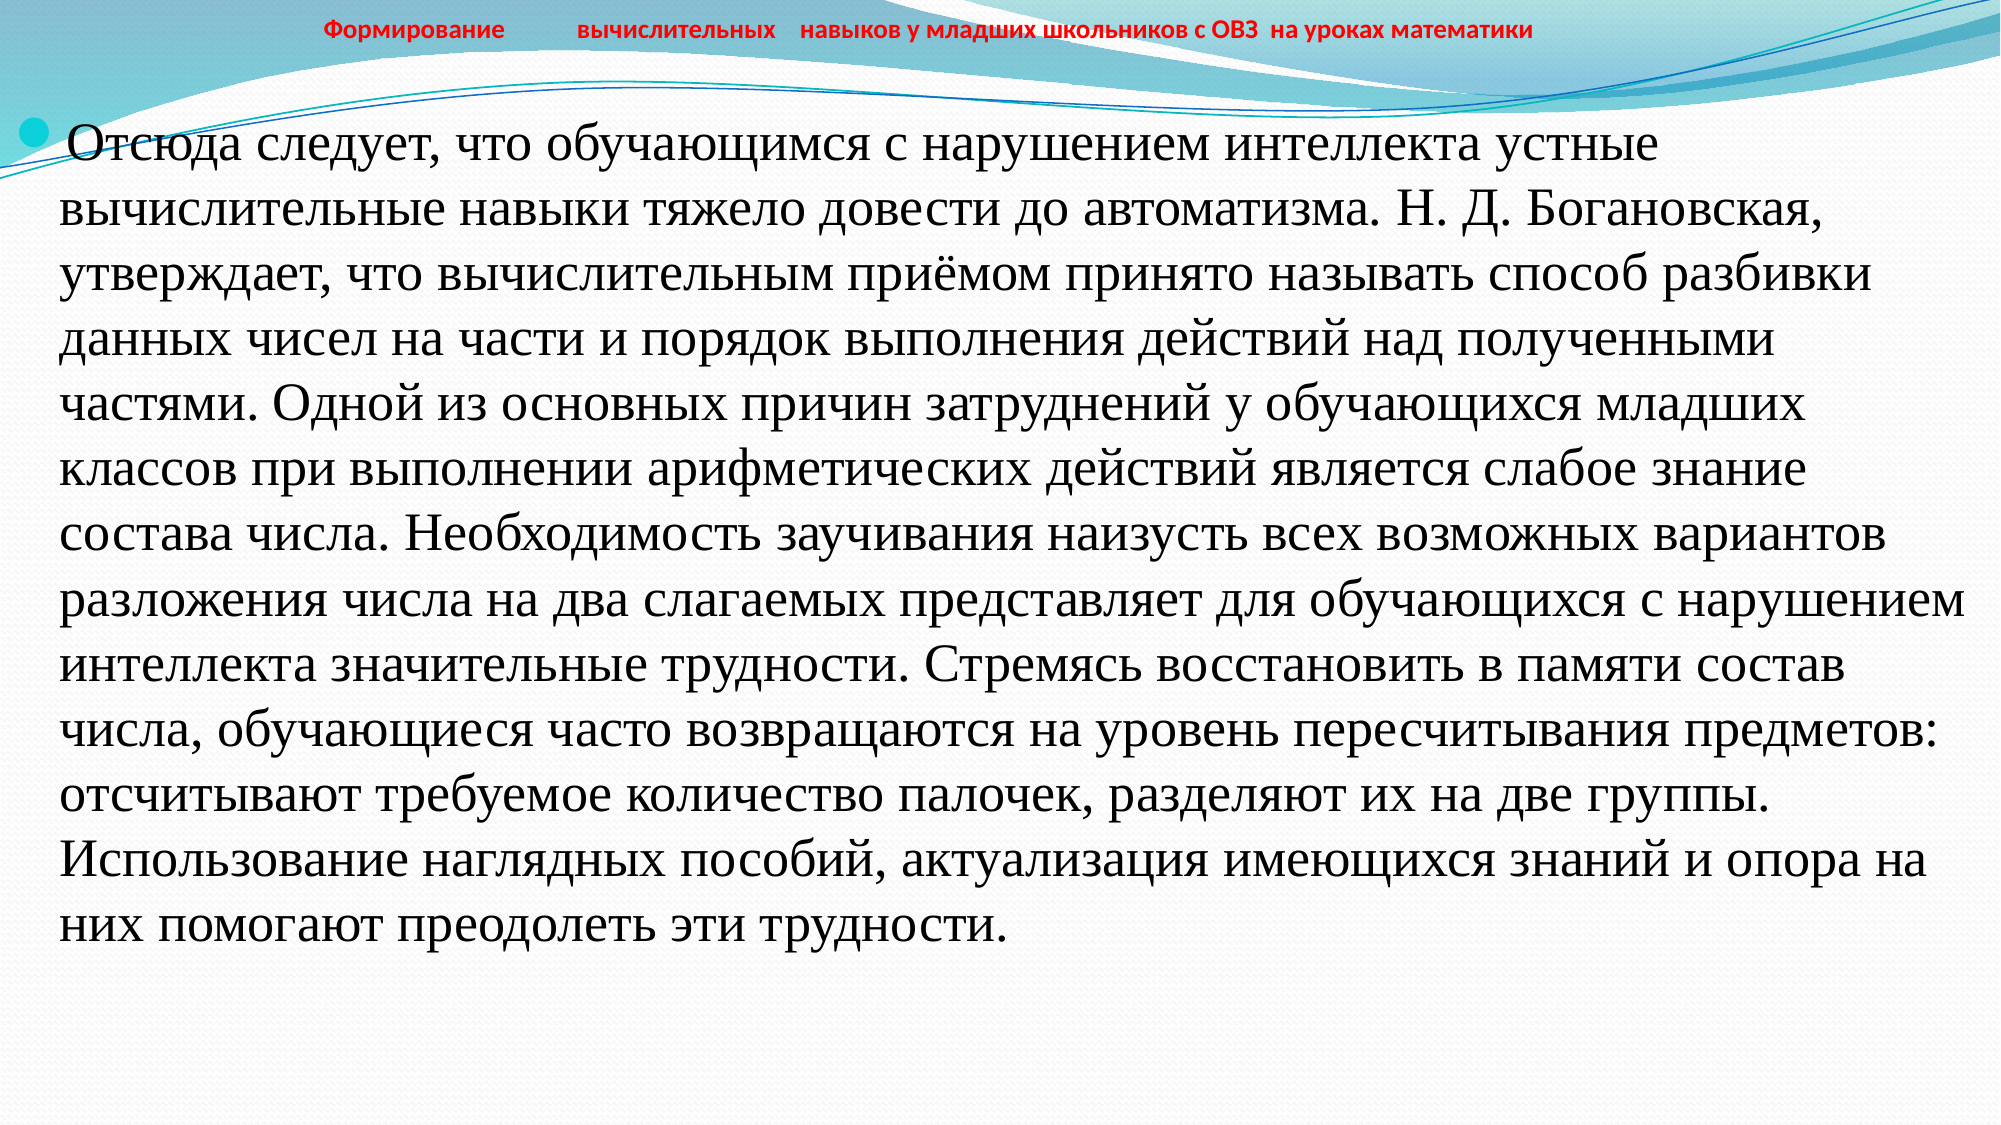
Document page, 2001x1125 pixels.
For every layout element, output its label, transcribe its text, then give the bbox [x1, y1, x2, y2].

title Формирование вычислительных навыков у младших школьников с ОВЗ на уроках математики [137, 0, 1863, 44]
list Отсюда следует, что обучающимся с нарушением интеллекта устные вычислительные навыки тяжело довести до автоматизма. Н. Д. Богановская, утверждает, что вычислительным приёмом принято называть способ разбивки данных чисел на части и порядок выполнения действий над полученными частями. Одной из основных причин затруднений у обучающихся младших классов при выполнении арифметических действий является слабое знание состава числа. Необходимость заучивания наизусть всех возможных вариантов разложения числа на два слагаемых представляет для обучающихся с нарушением интеллекта значительные трудности. Стремясь восстановить в памяти состав числа, обучающиеся часто возвращаются на уровень пересчитывания предметов: отсчитывают требуемое количество палочек, разделяют их на две группы. Использование наглядных пособий, актуализация имеющихся знаний и опора на них помогают преодолеть эти трудности. [0, 98, 2000, 1125]
